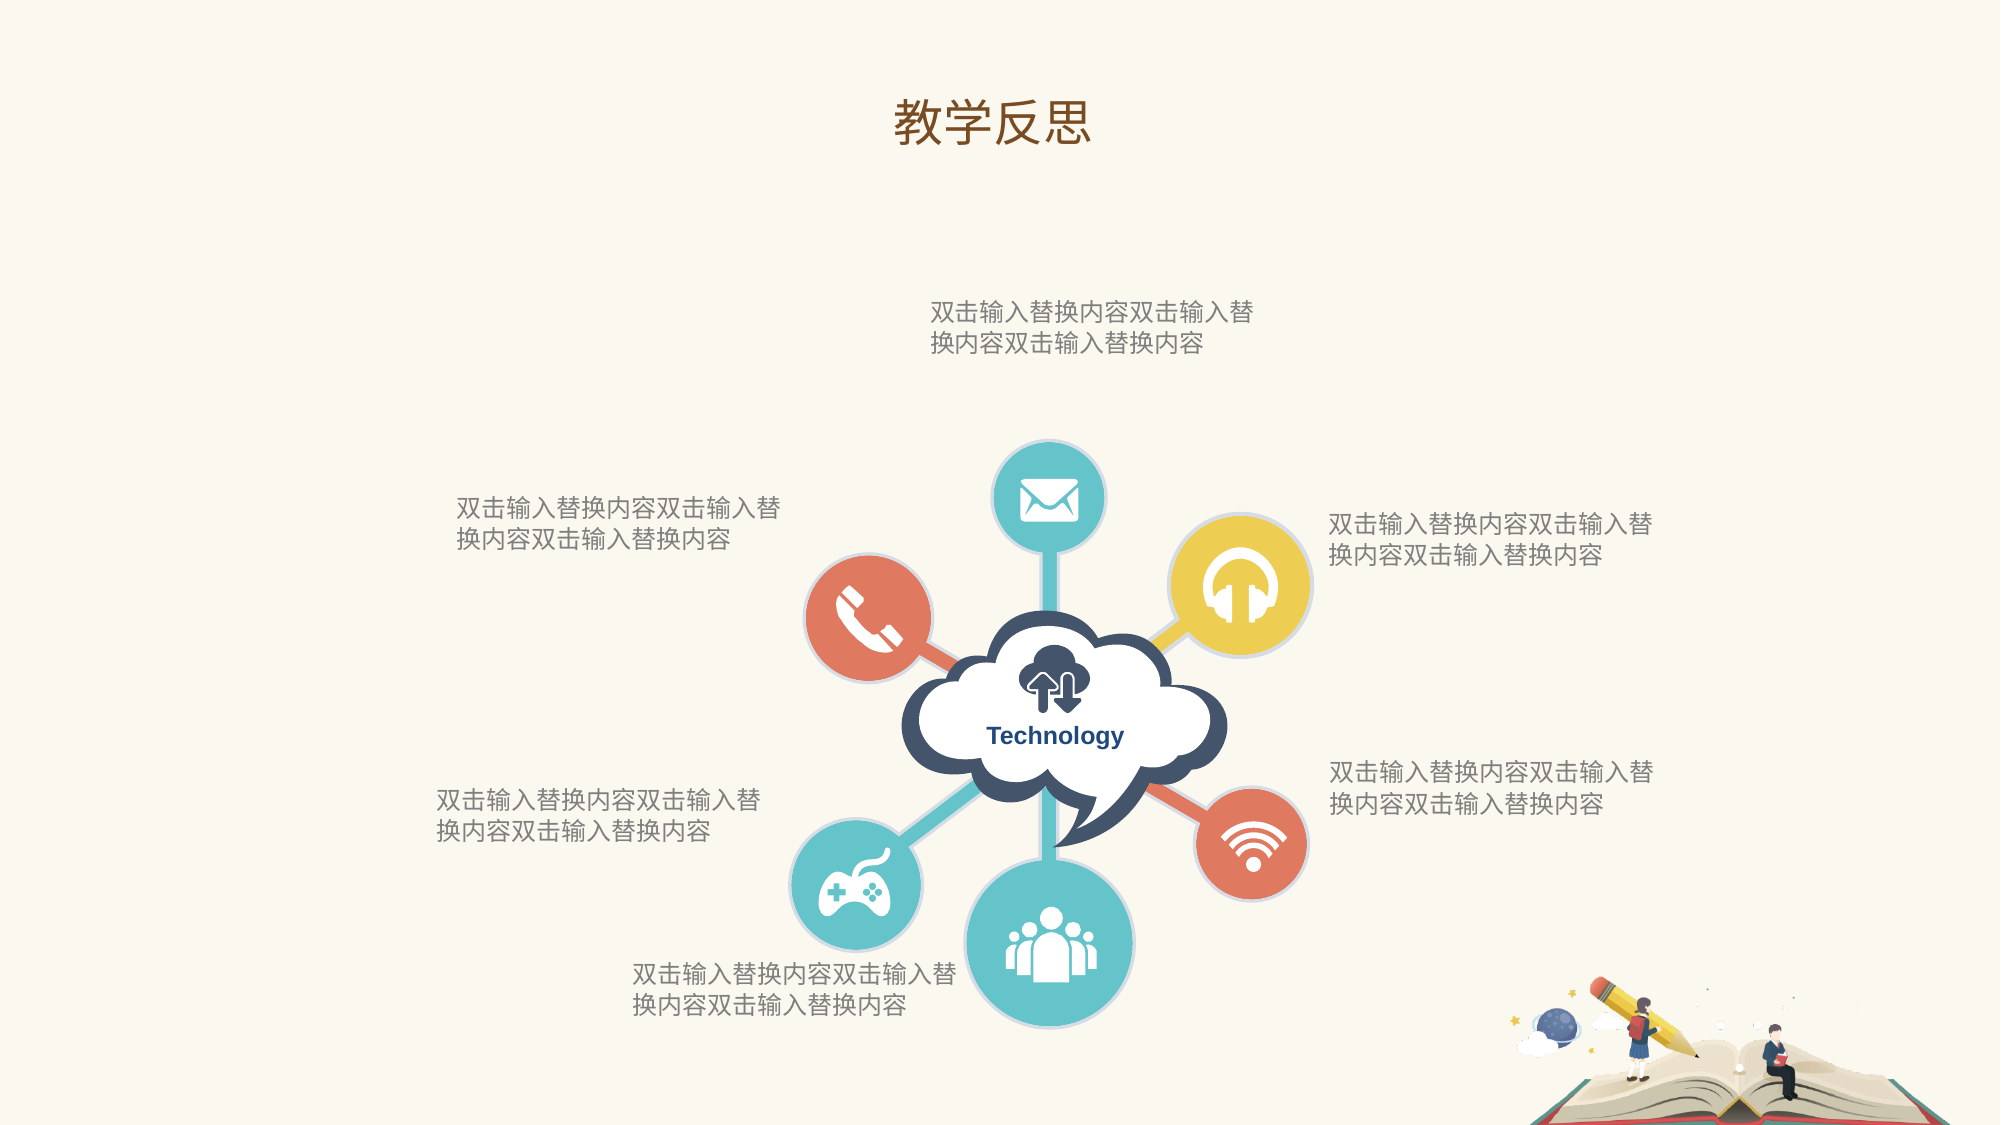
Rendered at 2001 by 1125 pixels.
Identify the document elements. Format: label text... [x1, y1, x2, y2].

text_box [1113, 506, 1320, 683]
text_box 教学反思 [663, 84, 1324, 160]
text_box 双击输入替换内容双击输入替换内容双击输入替换内容 [1313, 500, 1672, 578]
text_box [990, 438, 1108, 610]
text_box 双击输入替换内容双击输入替换内容双击输入替换内容 [421, 775, 779, 853]
text_box 双击输入替换内容双击输入替换内容双击输入替换内容 [441, 483, 800, 561]
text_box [963, 848, 1136, 1030]
text_box 双击输入替换内容双击输入替换内容双击输入替换内容 [618, 949, 963, 1027]
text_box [1124, 764, 1319, 908]
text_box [899, 610, 1230, 848]
picture [1505, 947, 1992, 1125]
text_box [796, 546, 998, 699]
text_box 双击输入替换内容双击输入替换内容双击输入替换内容 [1314, 748, 1673, 826]
text_box 双击输入替换内容双击输入替换内容双击输入替换内容 [915, 287, 1273, 365]
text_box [779, 754, 1015, 959]
